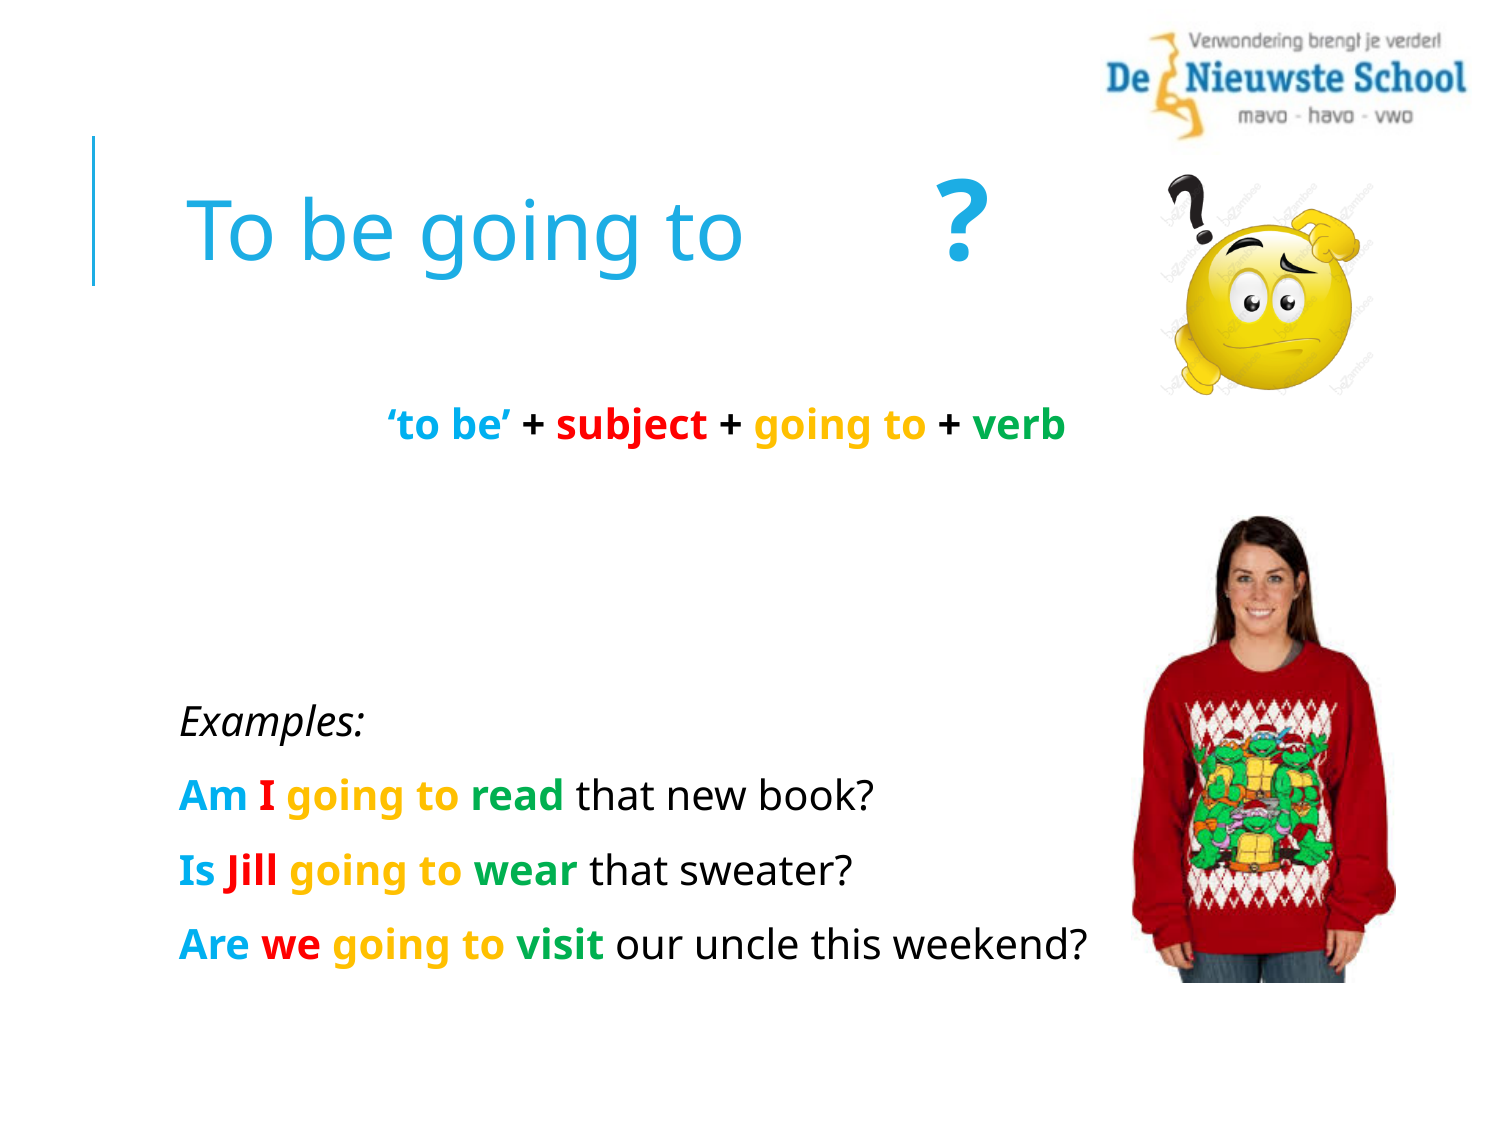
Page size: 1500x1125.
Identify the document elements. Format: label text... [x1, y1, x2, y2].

text_box To be going to ? [171, 103, 1324, 291]
picture [1151, 172, 1377, 398]
picture [1131, 514, 1397, 983]
picture [1100, 9, 1472, 156]
list ‘to be’ + subject + going to + verb Examples: Am I going to read that new book? Is Jill going to wear that sweater? Are we going to visit our uncle this weekend? [171, 321, 1283, 1012]
